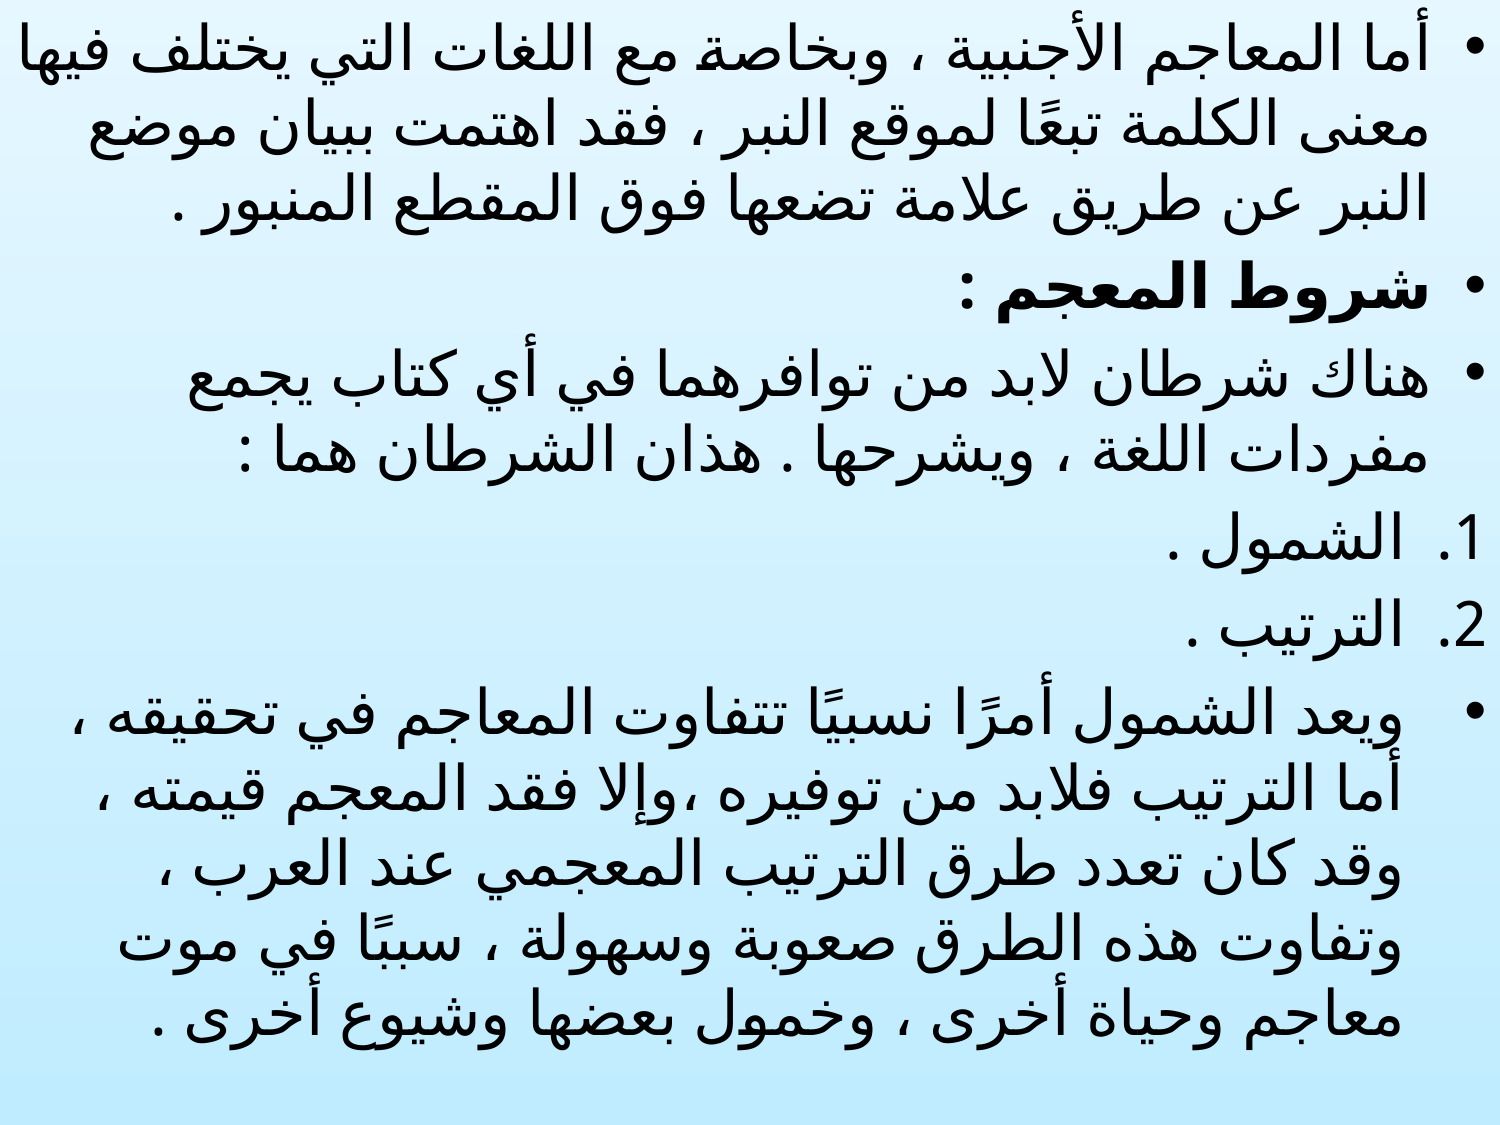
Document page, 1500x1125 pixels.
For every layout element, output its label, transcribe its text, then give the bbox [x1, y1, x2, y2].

list أما المعاجم الأجنبية ، وبخاصة مع اللغات التي يختلف فيها معنى الكلمة تبعًا لموقع النبر ، فقد اهتمت ببيان موضع النبر عن طريق علامة تضعها فوق المقطع المنبور . شروط المعجم : هناك شرطان لابد من توافرهما في أي كتاب يجمع مفردات اللغة ، ويشرحها . هذان الشرطان هما : الشمول . الترتيب . ويعد الشمول أمرًا نسبيًا تتفاوت المعاجم في تحقيقه ، أما الترتيب فلابد من توفيره ،وإلا فقد المعجم قيمته ، وقد كان تعدد طرق الترتيب المعجمي عند العرب ، وتفاوت هذه الطرق صعوبة وسهولة ، سببًا في موت معاجم وحياة أخرى ، وخمول بعضها وشيوع أخرى . [0, 0, 1500, 1125]
